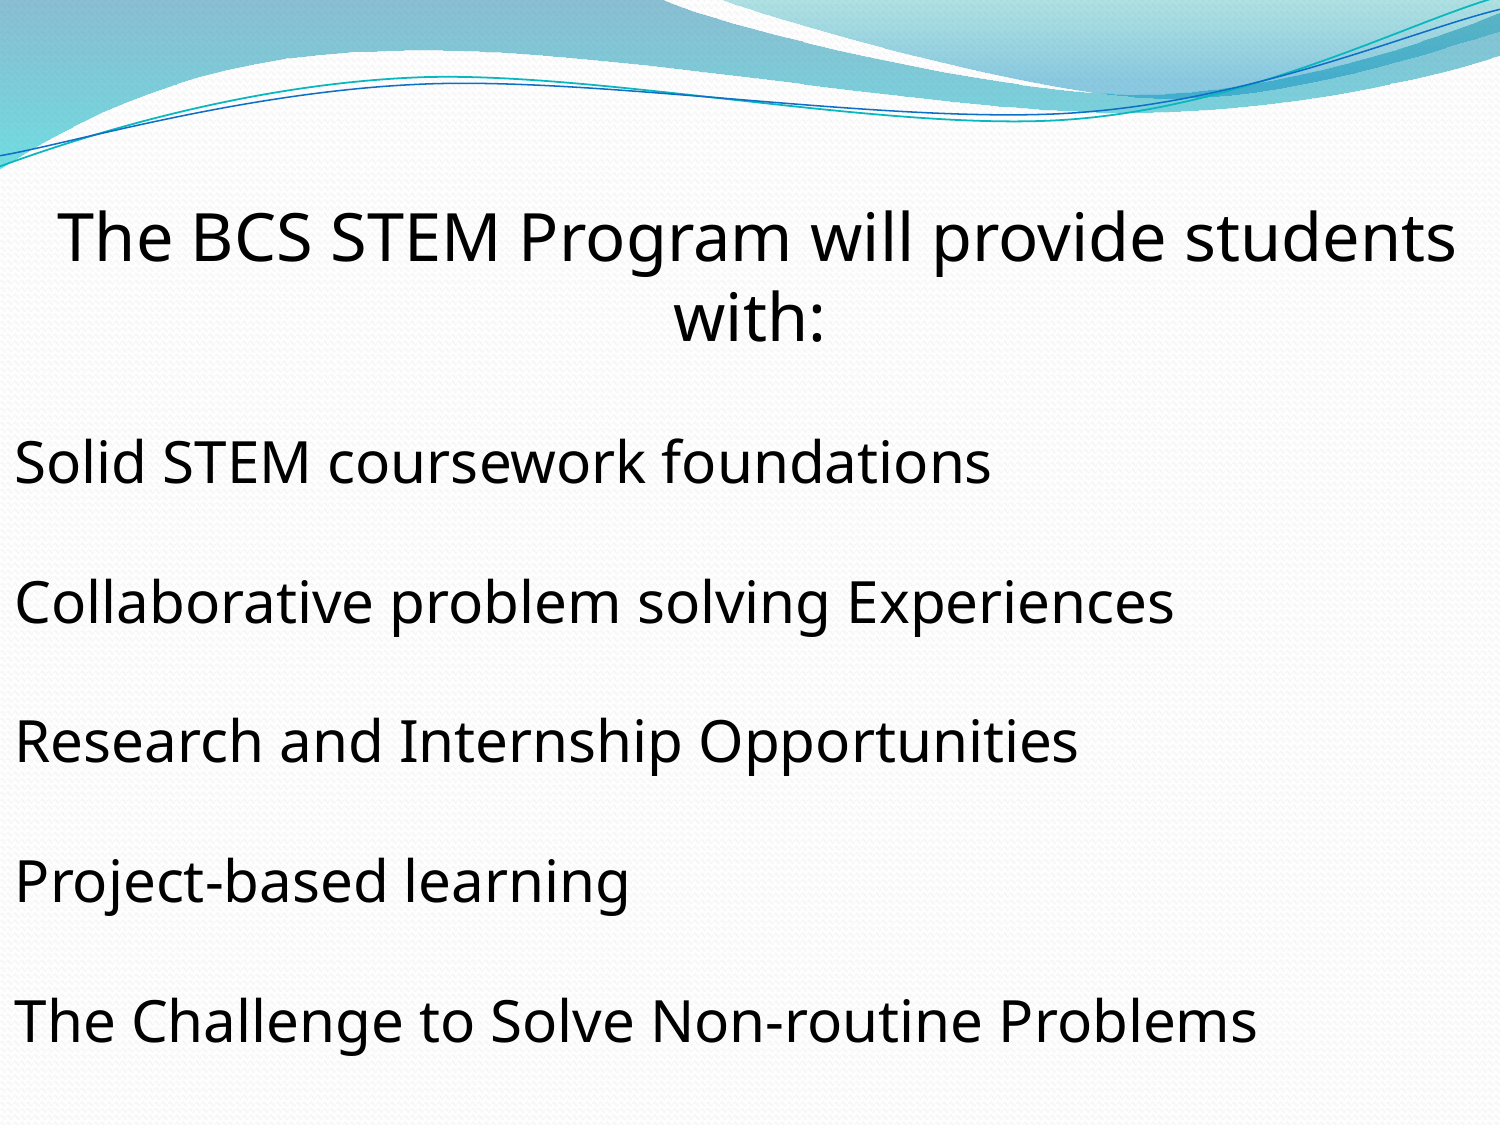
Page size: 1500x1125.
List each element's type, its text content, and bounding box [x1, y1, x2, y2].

text_box The BCS STEM Program will provide students with: Solid STEM coursework foundations Collaborative problem solving Experiences Research and Internship Opportunities Project-based learning The Challenge to Solve Non-routine Problems [0, 187, 1500, 1062]
